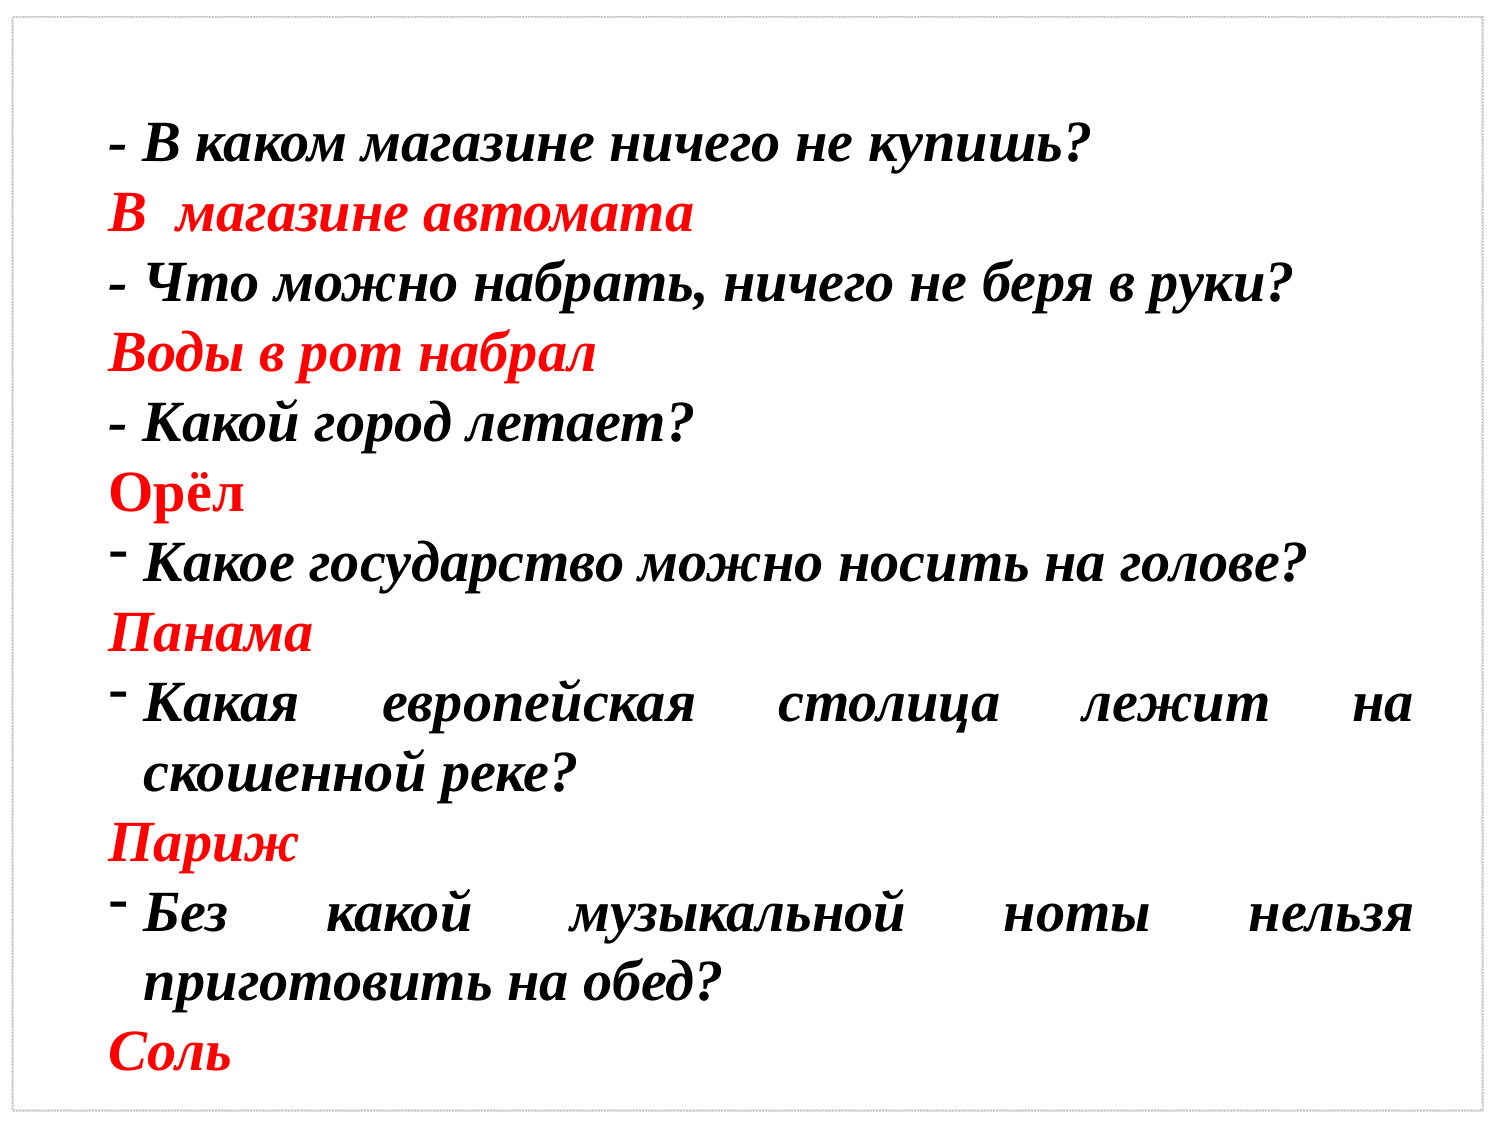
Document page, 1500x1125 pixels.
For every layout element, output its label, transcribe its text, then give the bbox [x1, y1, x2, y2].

text_box - В каком магазине ничего не купишь? В магазине автомата - Что можно набрать, ничего не беря в руки? Воды в рот набрал - Какой город летает? Орёл Какое государство можно носить на голове? Панама Какая европейская столица лежит на скошенной реке? Париж Без какой музыкальной ноты нельзя приготовить на обед? Соль [93, 5, 1430, 1090]
